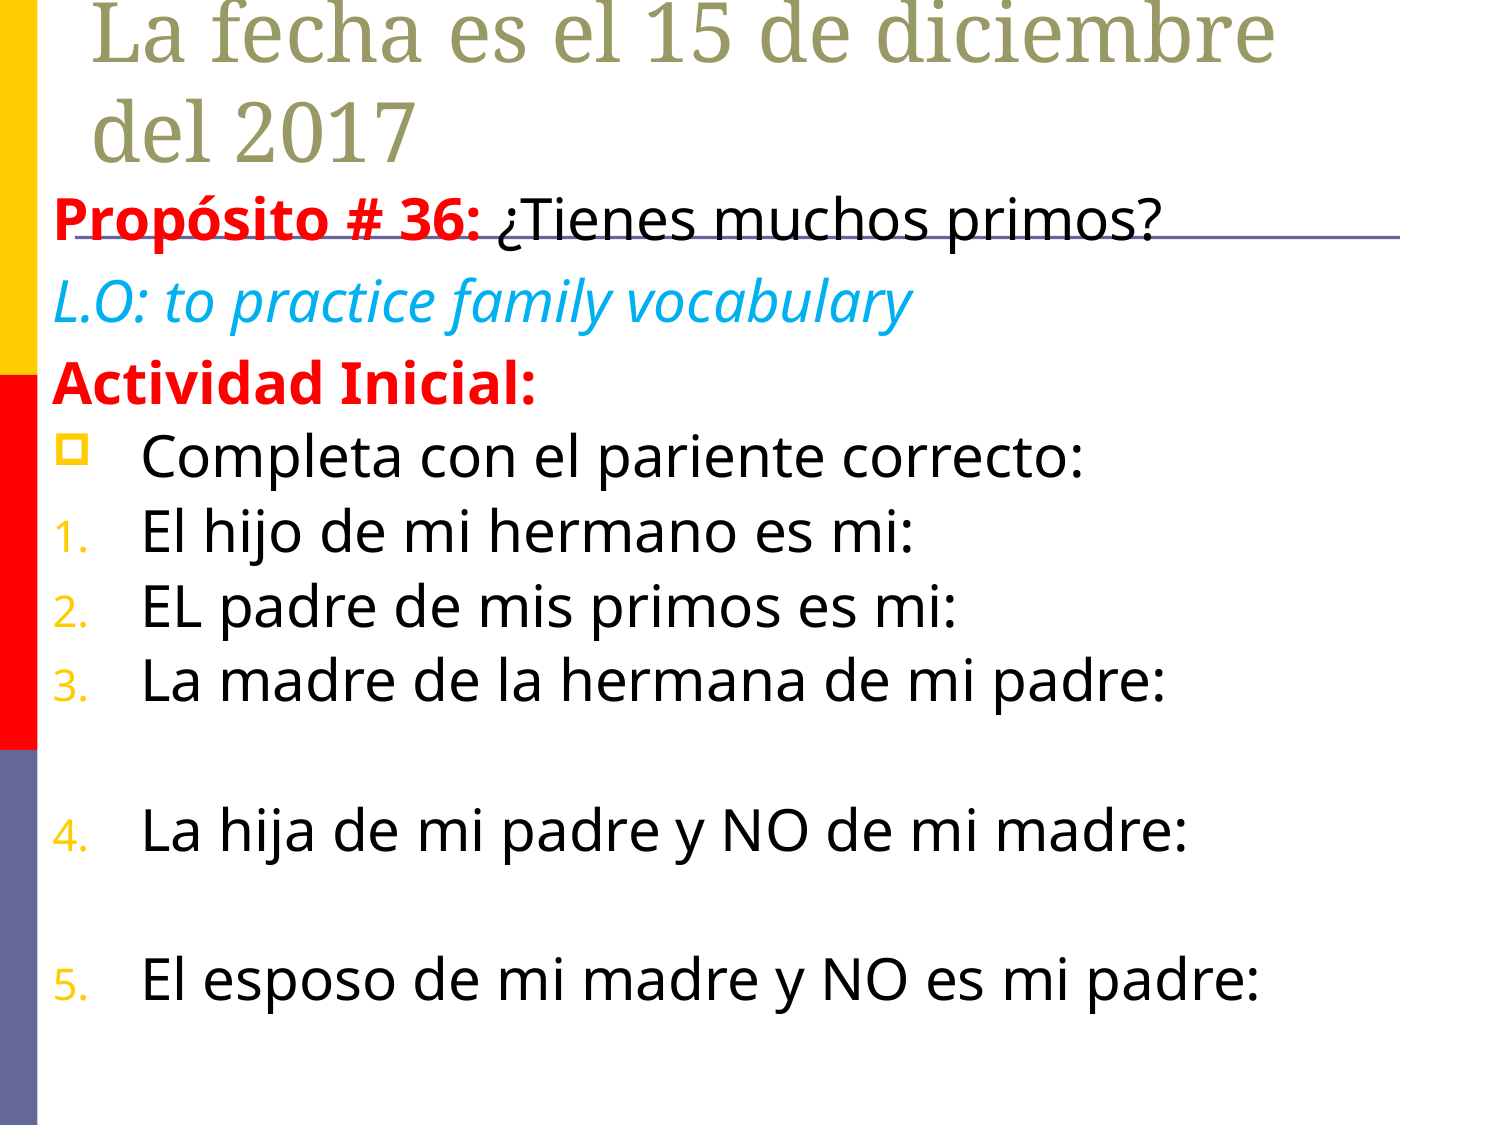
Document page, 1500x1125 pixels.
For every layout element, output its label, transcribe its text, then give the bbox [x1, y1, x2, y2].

list Propósito # 36: ¿Tienes muchos primos? L.O: to practice family vocabulary Actividad Inicial: Completa con el pariente correcto: El hijo de mi hermano es mi: EL padre de mis primos es mi: La madre de la hermana de mi padre: La hija de mi padre y NO de mi madre: El esposo de mi madre y NO es mi padre: [37, 174, 1388, 919]
title Me llamo ________ Clase 602 La fecha es el 15 de diciembre del 2017 [75, 0, 1425, 187]
